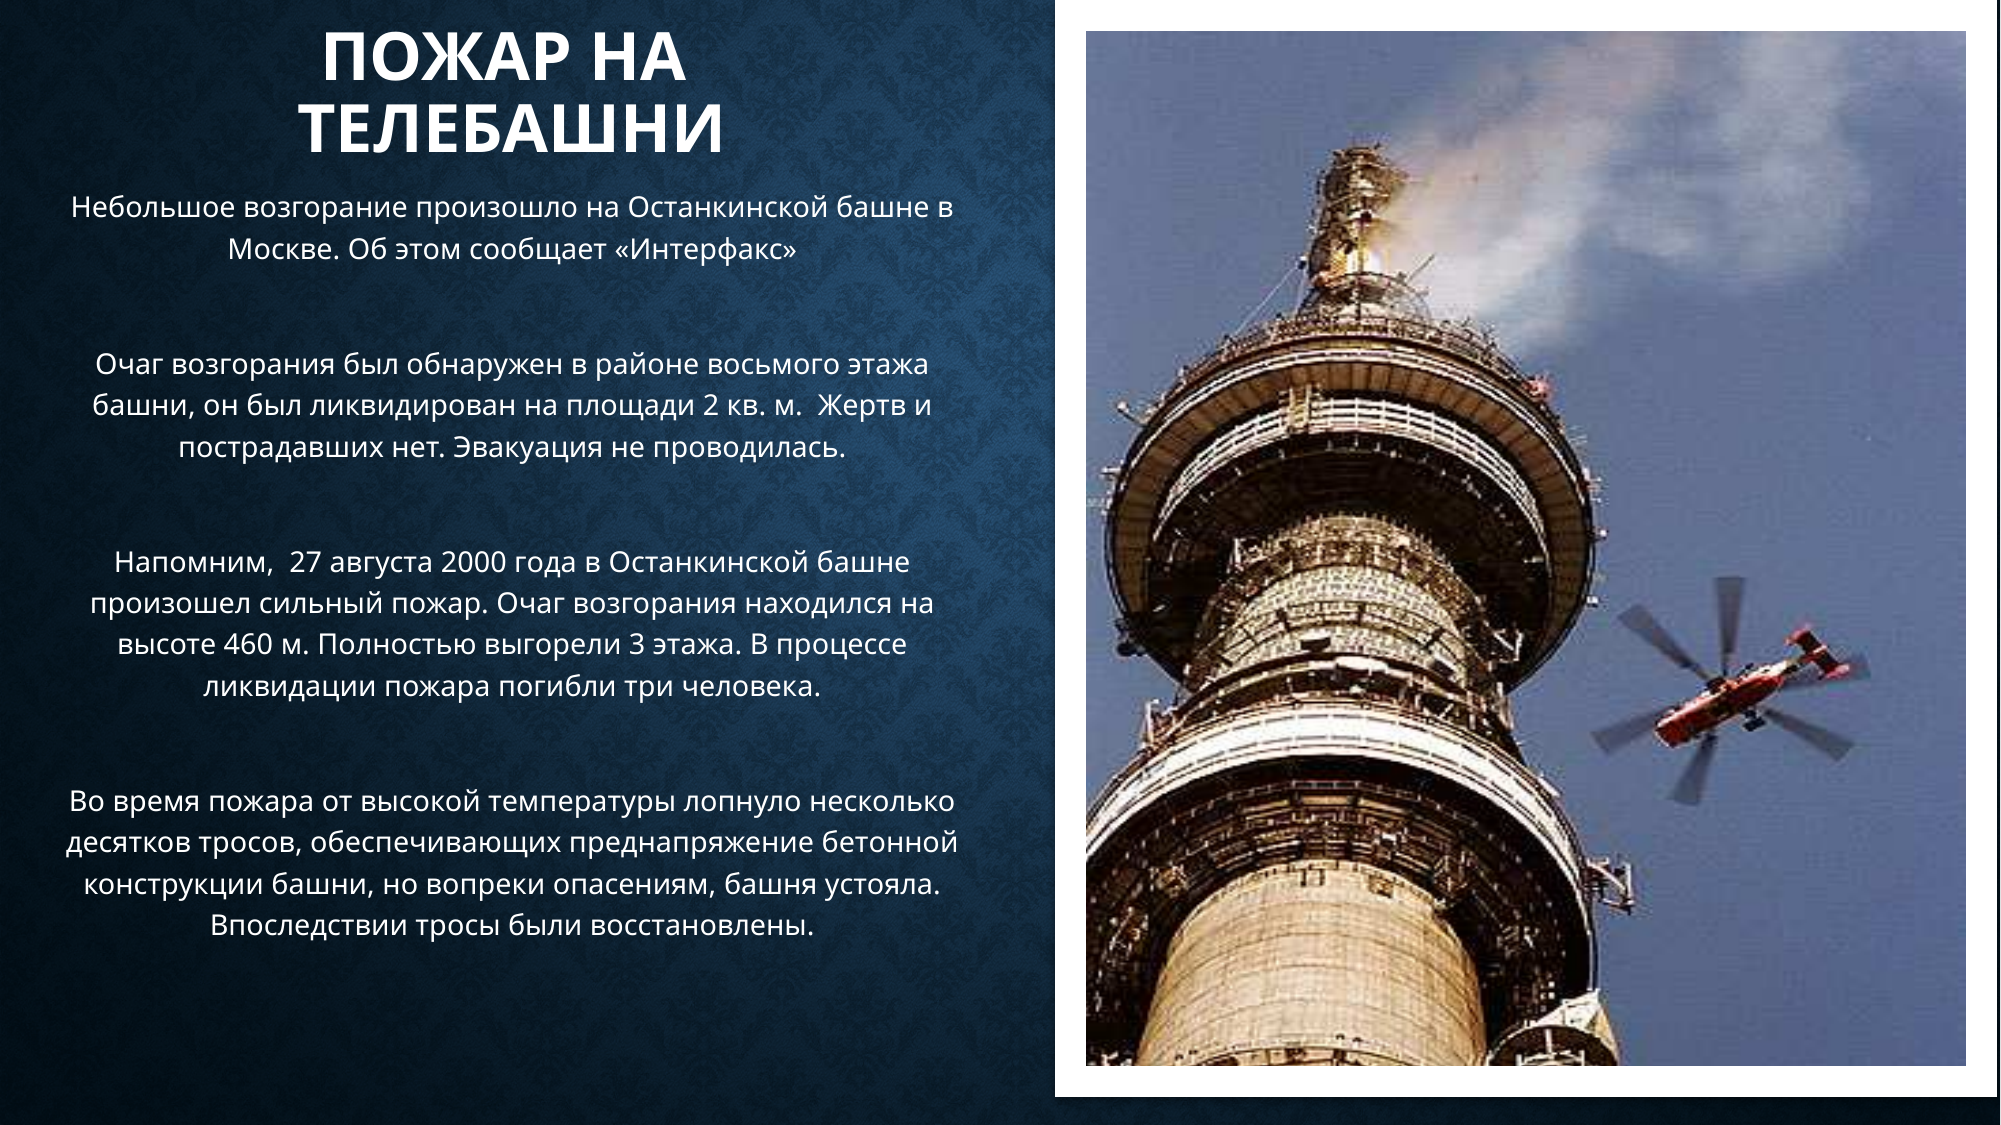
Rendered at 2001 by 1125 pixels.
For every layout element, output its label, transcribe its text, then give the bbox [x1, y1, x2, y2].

title Пожар на телебашни [25, 0, 999, 174]
list Небольшое возгорание произошло на Останкинской башне в Москве. Об этом сообщает «Интерфакс» Очаг возгорания был обнаружен в районе восьмого этажа башни, он был ликвидирован на площади 2 кв. м. Жертв и пострадавших нет. Эвакуация не проводилась. Напомним, 27 августа 2000 года в Останкинской башне произошел сильный пожар. Очаг возгорания находился на высоте 460 м. Полностью выгорели 3 этажа. В процессе ликвидации пожара погибли три человека. Во время пожара от высокой температуры лопнуло несколько десятков тросов, обеспечивающих преднапряжение бетонной конструкции башни, но вопреки опасениям, башня устояла. Впоследствии тросы были восстановлены. [25, 174, 1000, 1009]
picture [1085, 29, 1967, 1067]
